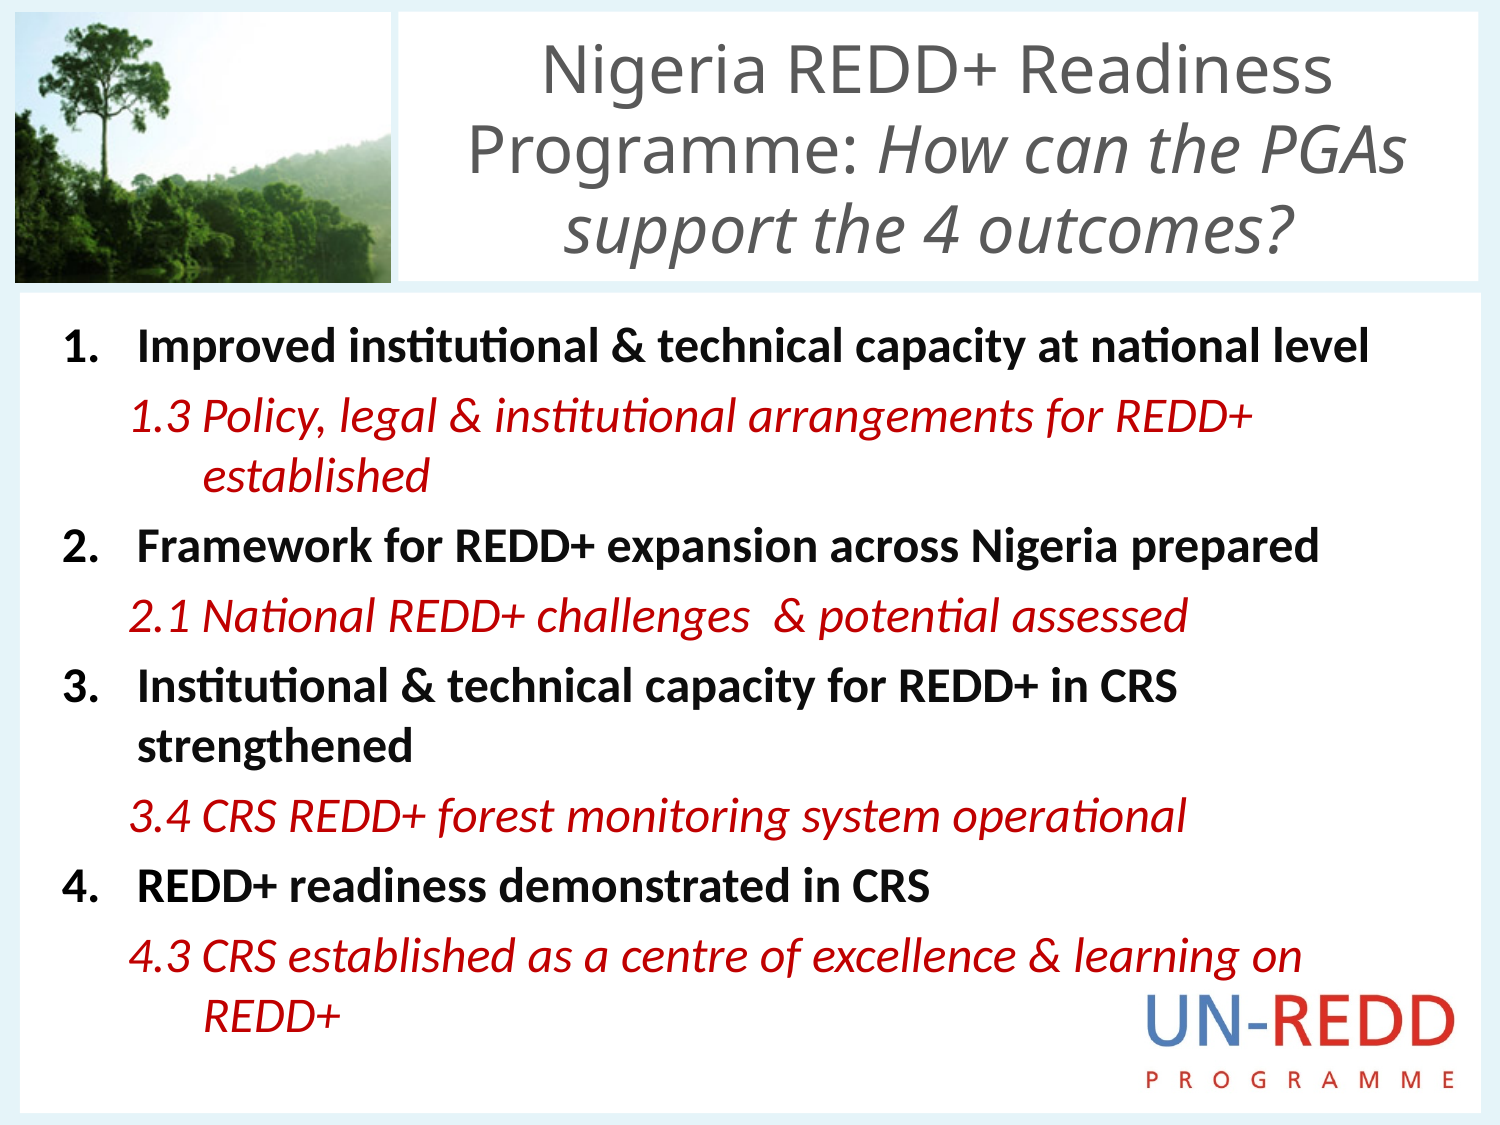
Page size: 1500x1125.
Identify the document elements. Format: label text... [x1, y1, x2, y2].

picture [1453, 961, 1463, 1106]
list Improved institutional & technical capacity at national level 1.3 Policy, legal & institutional arrangements for REDD+ established Framework for REDD+ expansion across Nigeria prepared 2.1 National REDD+ challenges & potential assessed Institutional & technical capacity for REDD+ in CRS strengthened 3.4 CRS REDD+ forest monitoring system operational REDD+ readiness demonstrated in CRS 4.3 CRS established as a centre of excellence & learning on REDD+ [46, 304, 1453, 1125]
title Nigeria REDD+ Readiness Programme: How can the PGAs support the 4 outcomes? [400, 21, 1475, 274]
picture [15, 12, 391, 283]
